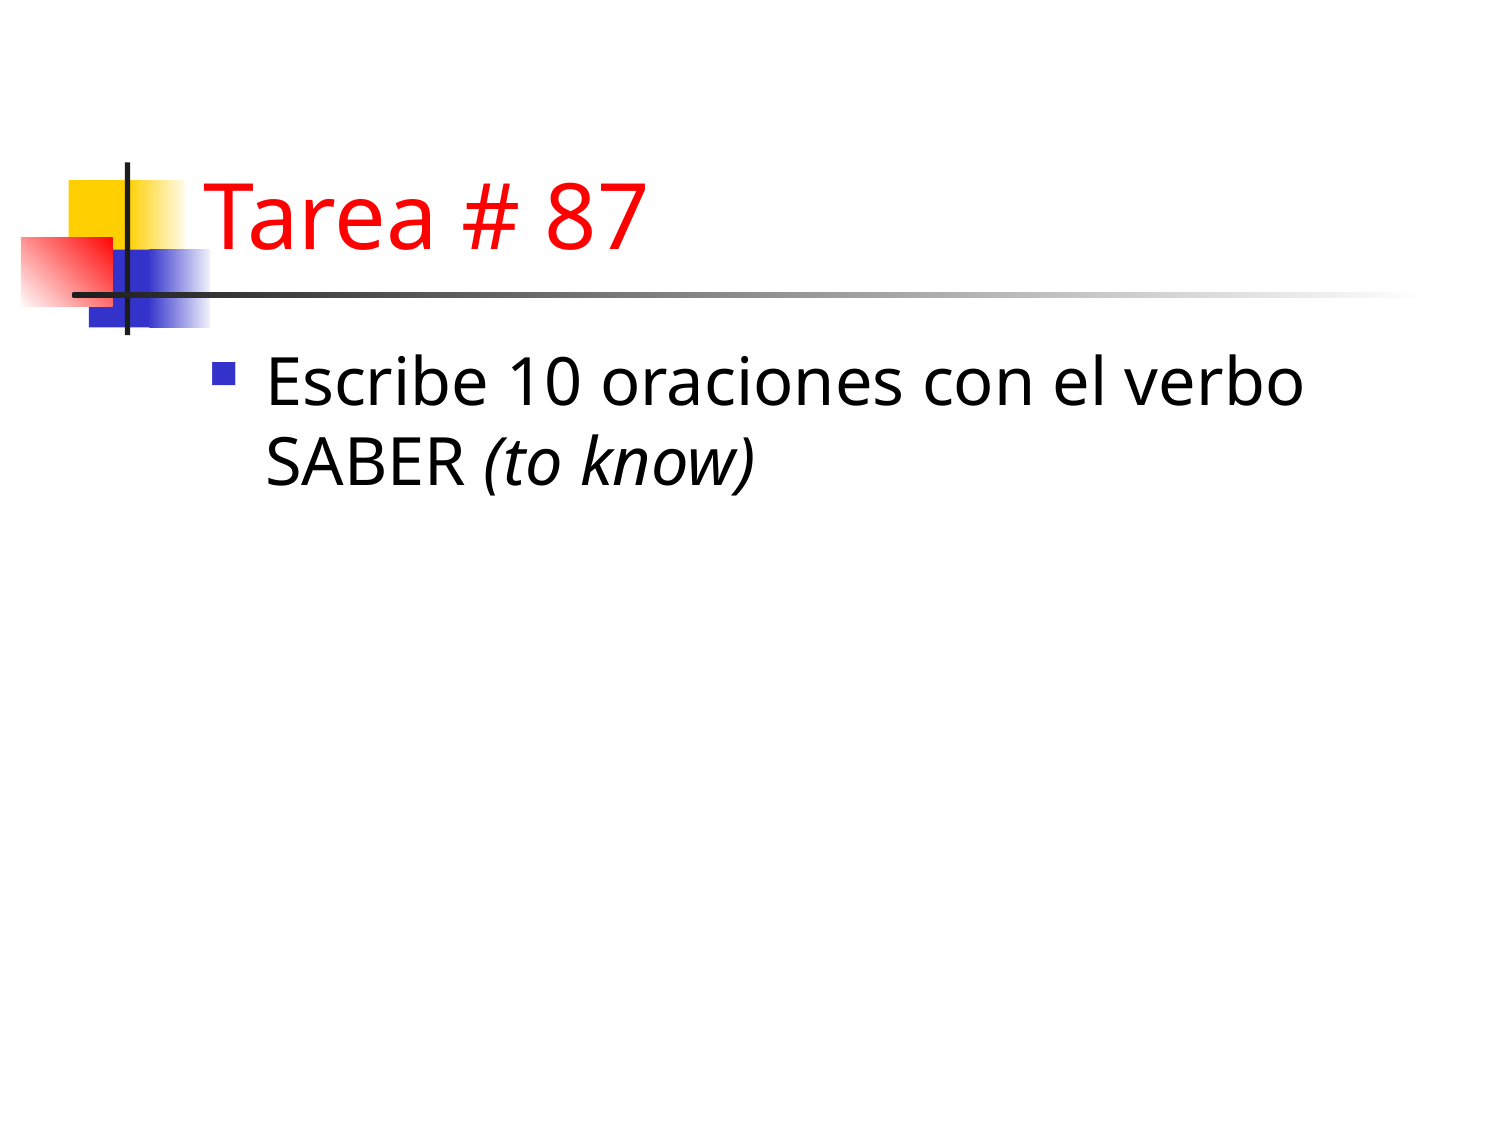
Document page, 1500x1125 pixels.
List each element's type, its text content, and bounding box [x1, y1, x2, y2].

title Tarea # 87 [188, 35, 1468, 275]
list Escribe 10 oraciones con el verbo SABER (to know) [193, 331, 1469, 1006]
